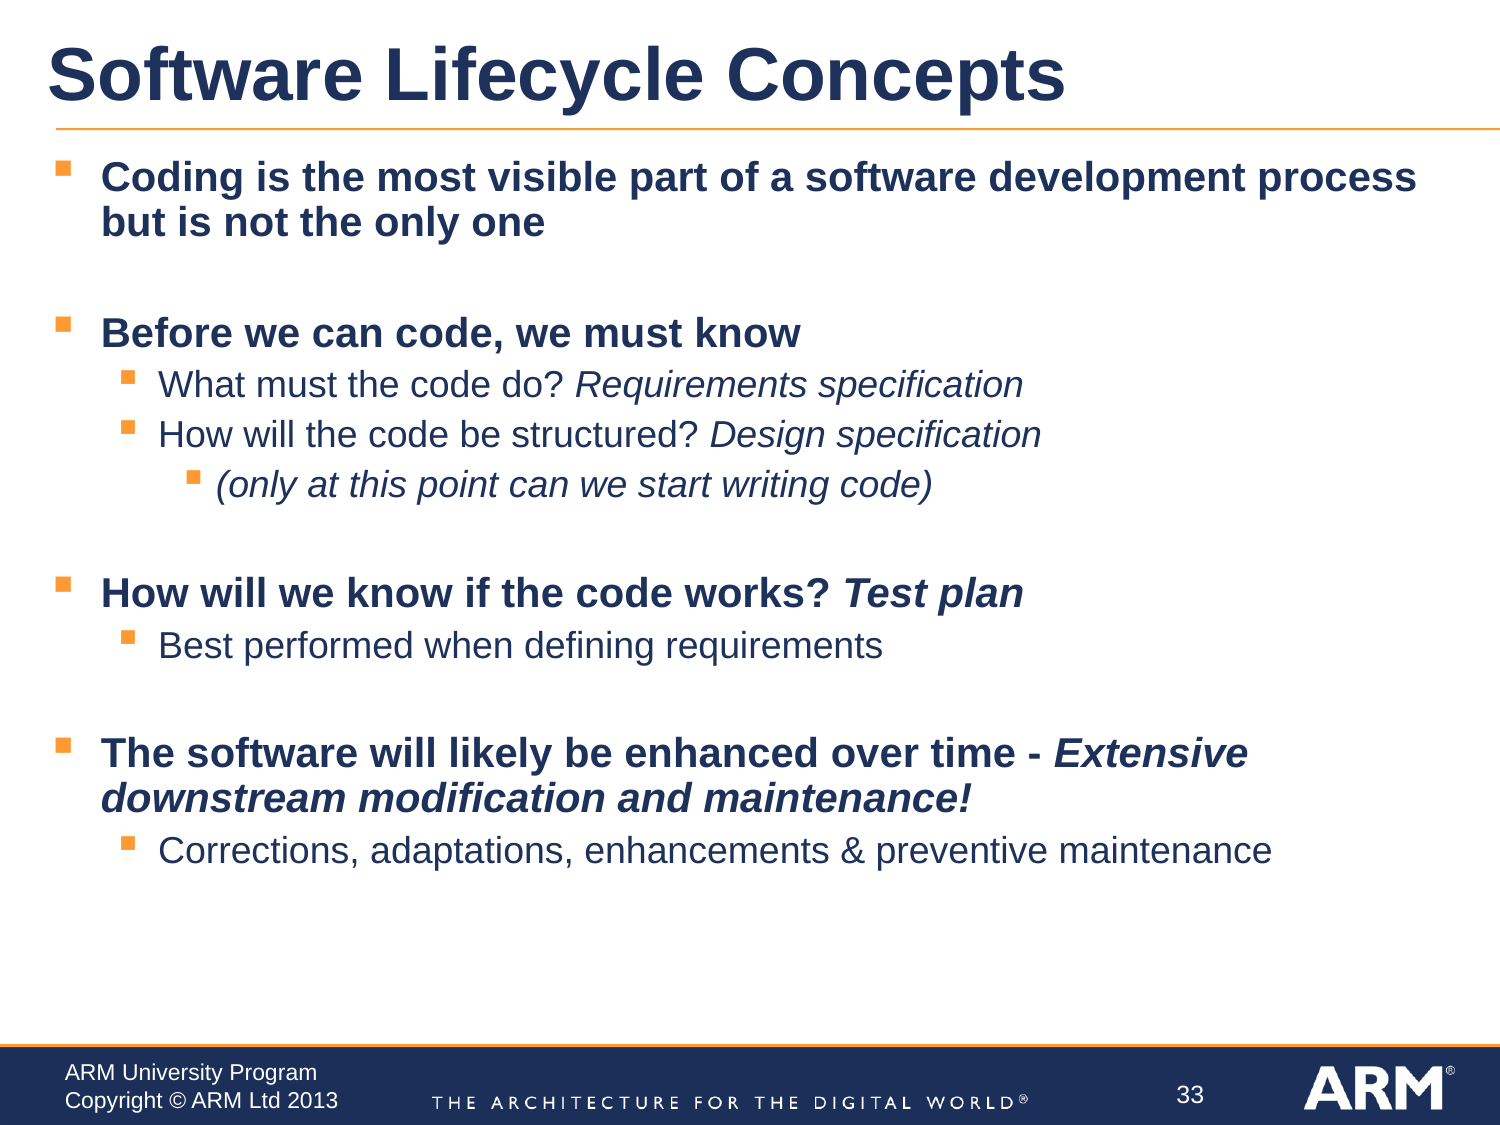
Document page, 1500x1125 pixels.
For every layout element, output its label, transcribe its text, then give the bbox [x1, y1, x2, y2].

title Software Lifecycle Concepts [34, 1, 1500, 141]
picture [0, 1048, 1500, 1125]
list Coding is the most visible part of a software development process but is not the only one Before we can code, we must know What must the code do? Requirements specification How will the code be structured? Design specification (only at this point can we start writing code) How will we know if the code works? Test plan Best performed when defining requirements The software will likely be enhanced over time - Extensive downstream modification and maintenance! Corrections, adaptations, enhancements & preventive maintenance [38, 148, 1500, 1039]
